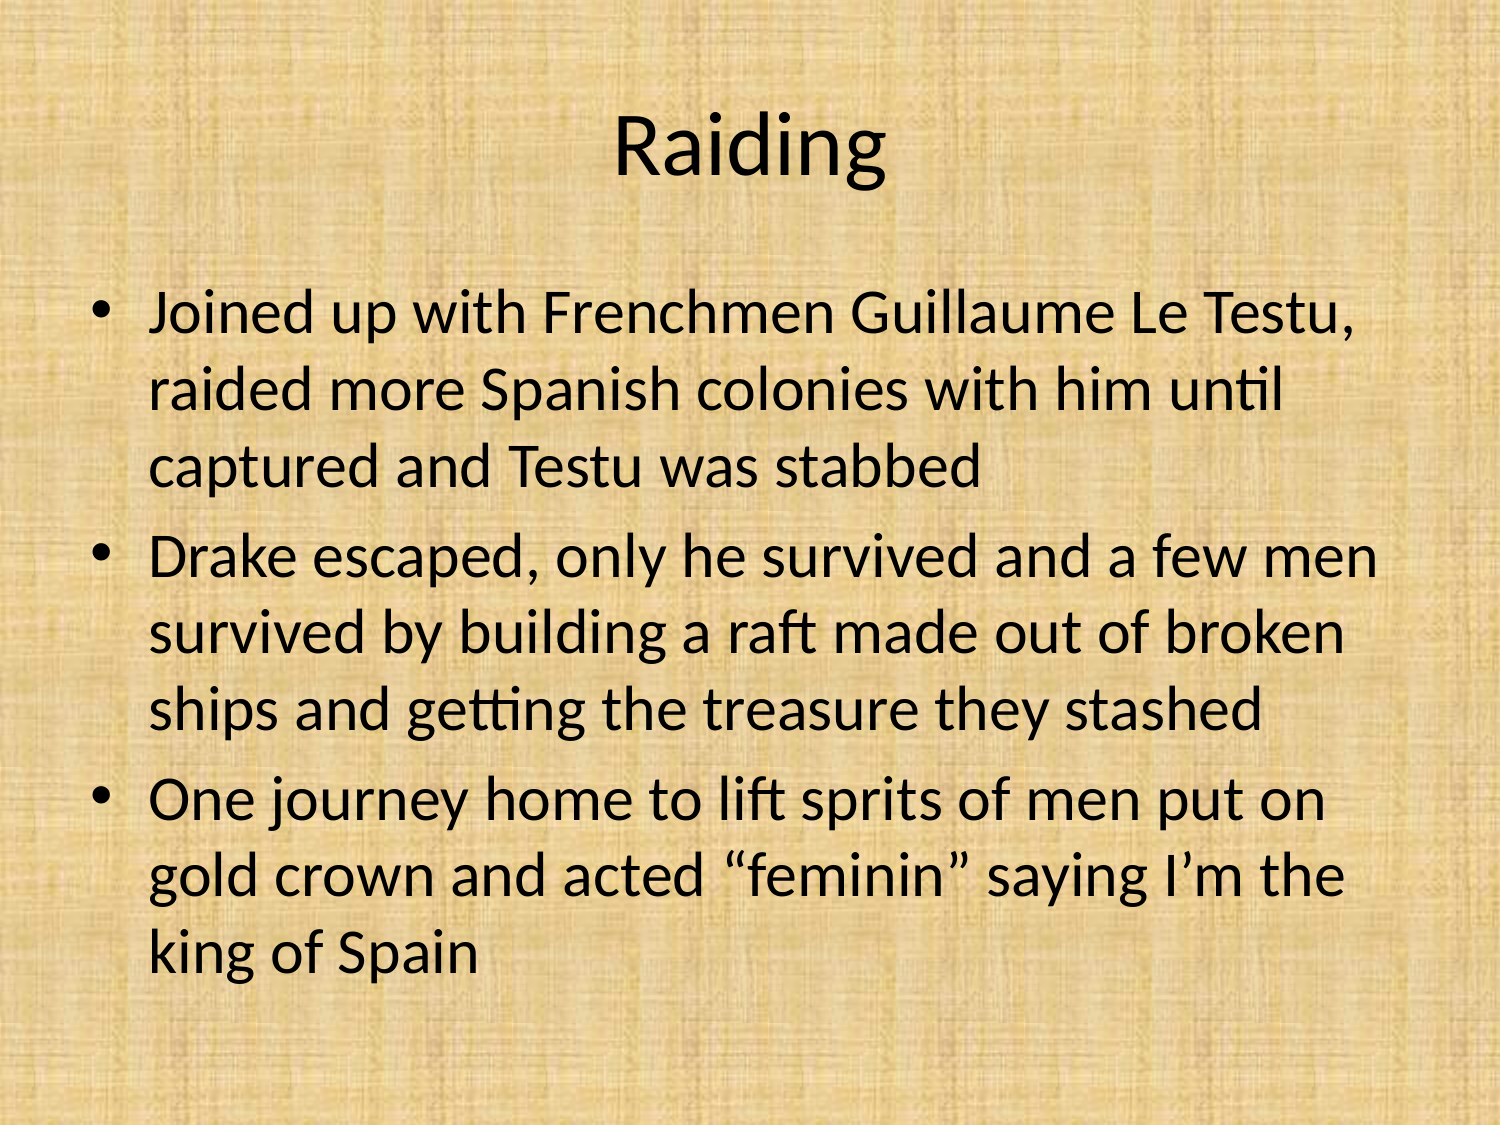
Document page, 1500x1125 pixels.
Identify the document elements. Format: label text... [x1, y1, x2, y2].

list Joined up with Frenchmen Guillaume Le Testu, raided more Spanish colonies with him until captured and Testu was stabbed Drake escaped, only he survived and a few men survived by building a raft made out of broken ships and getting the treasure they stashed One journey home to lift sprits of men put on gold crown and acted “feminin” saying I’m the king of Spain [75, 262, 1425, 1005]
title Raiding [75, 45, 1425, 233]
picture [0, 0, 1500, 1125]
